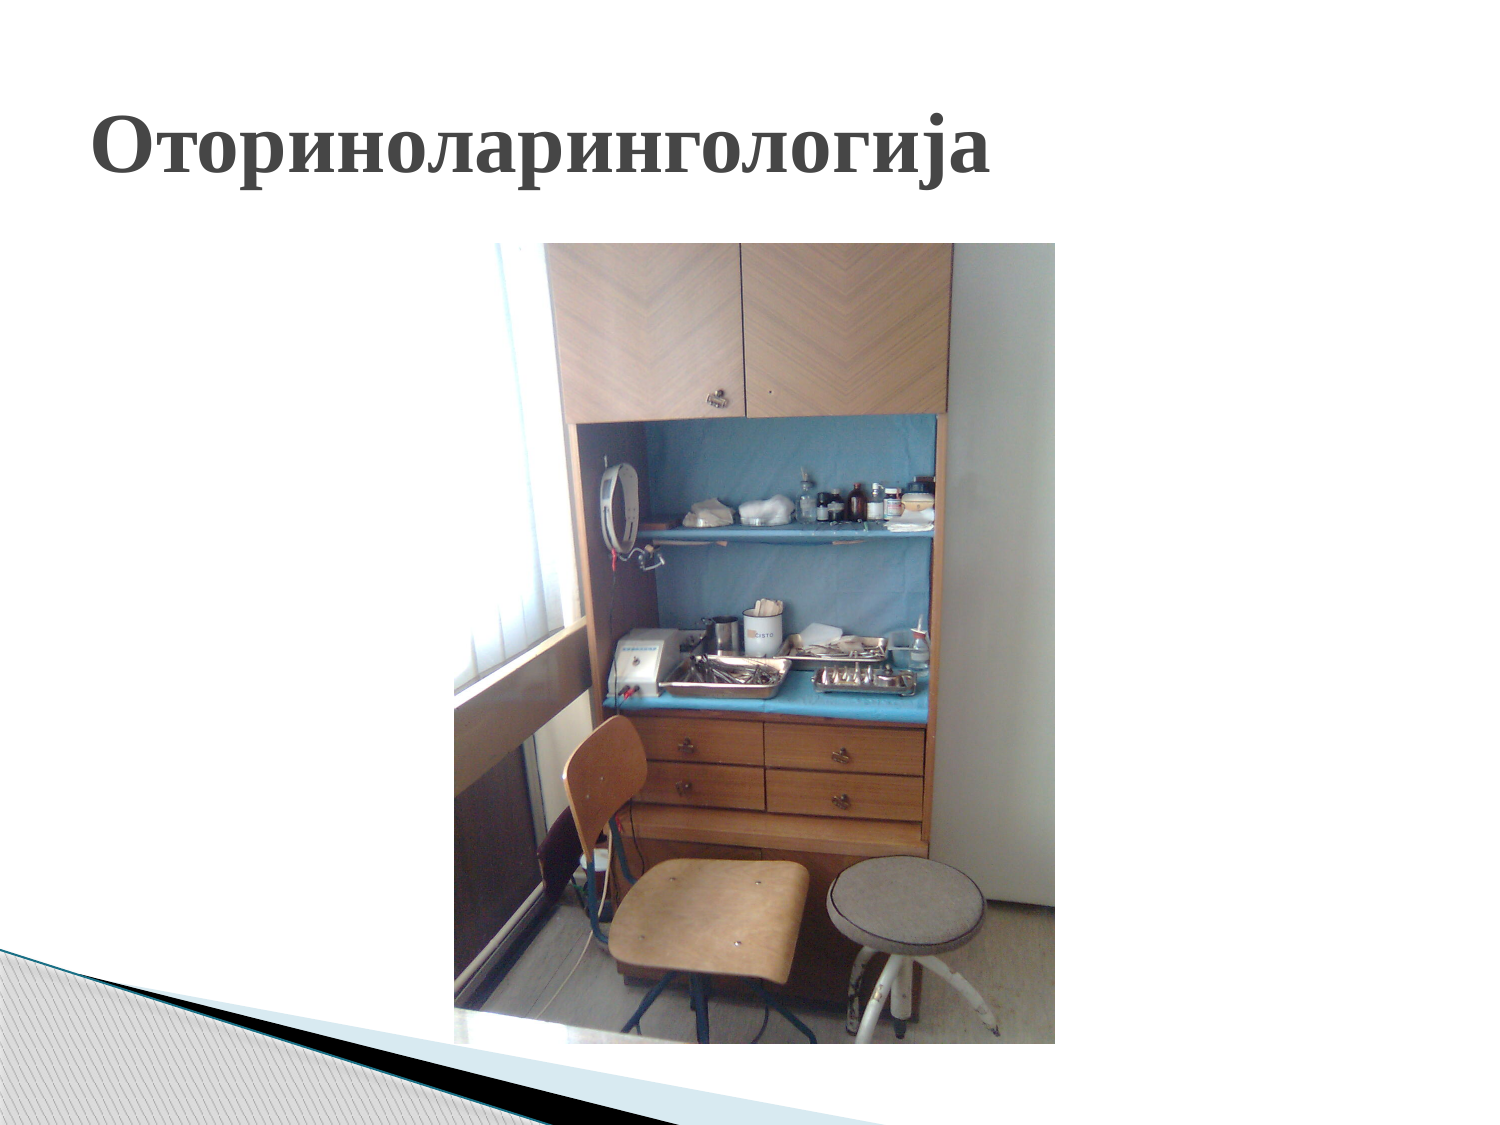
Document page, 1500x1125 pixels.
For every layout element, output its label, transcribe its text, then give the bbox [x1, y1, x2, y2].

title Оториноларингологија [75, 45, 1425, 233]
picture [454, 243, 1055, 1044]
